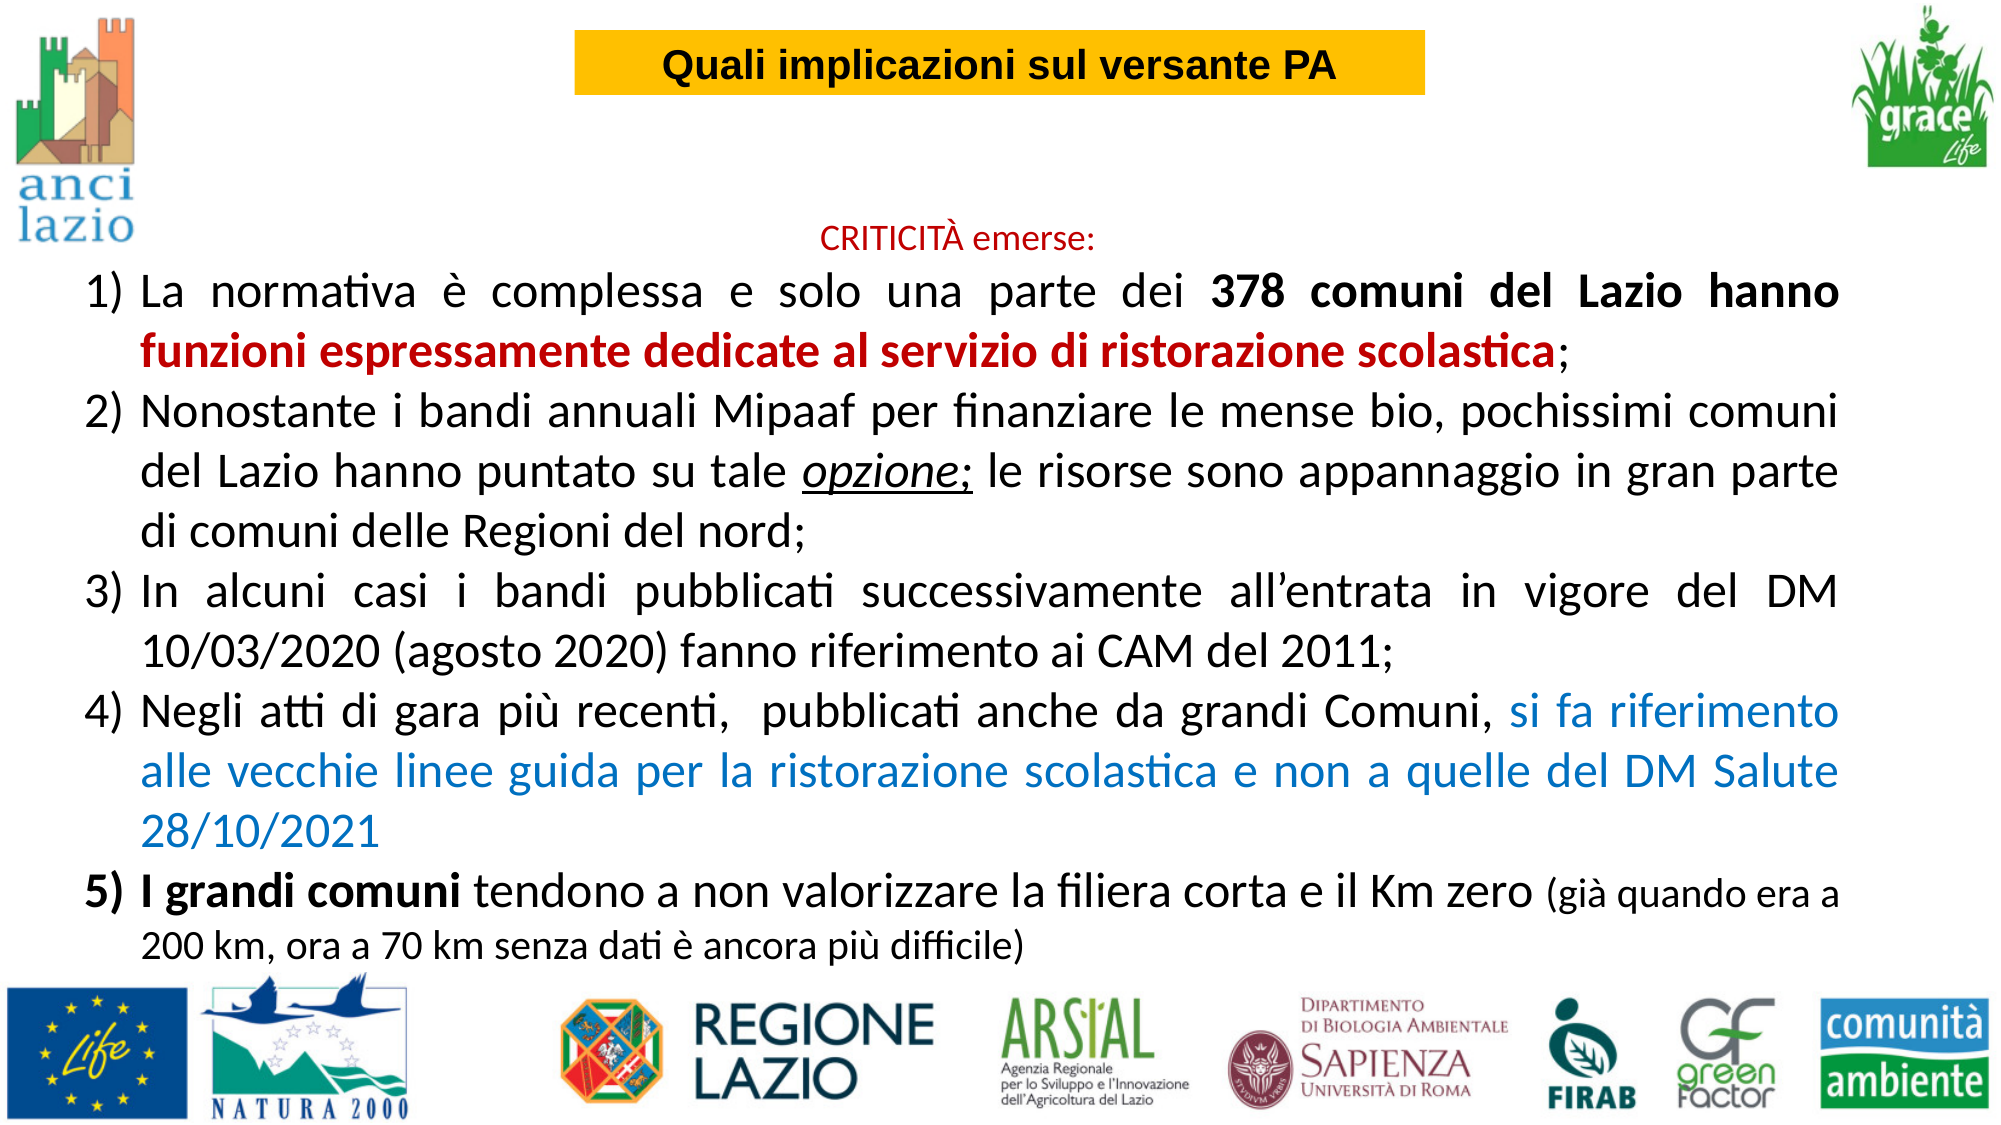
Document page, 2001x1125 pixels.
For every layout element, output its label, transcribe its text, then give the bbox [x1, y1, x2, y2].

text_box Quali implicazioni sul versante PA [574, 30, 1426, 95]
picture [5, 3, 138, 256]
text_box CRITICITÀ emerse: La normativa è complessa e solo una parte dei 378 comuni del Lazio hanno funzioni espressamente dedicate al servizio di ristorazione scolastica; Nonostante i bandi annuali Mipaaf per finanziare le mense bio, pochissimi comuni del Lazio hanno puntato su tale opzione; le risorse sono appannaggio in gran parte di comuni delle Regioni del nord; In alcuni casi i bandi pubblicati successivamente all’entrata in vigore del DM 10/03/2020 (agosto 2020) fanno riferimento ai CAM del 2011; Negli atti di gara più recenti, pubblicati anche da grandi Comuni, si fa riferimento alle vecchie linee guida per la ristorazione scolastica e non a quelle del DM Salute 28/10/2021 I grandi comuni tendono a non valorizzare la filiera corta e il Km zero (già quando era a 200 km, ora a 70 km senza dati è ancora più difficile) [69, 205, 1856, 976]
picture [1851, 3, 1996, 169]
picture [0, 972, 2000, 1123]
